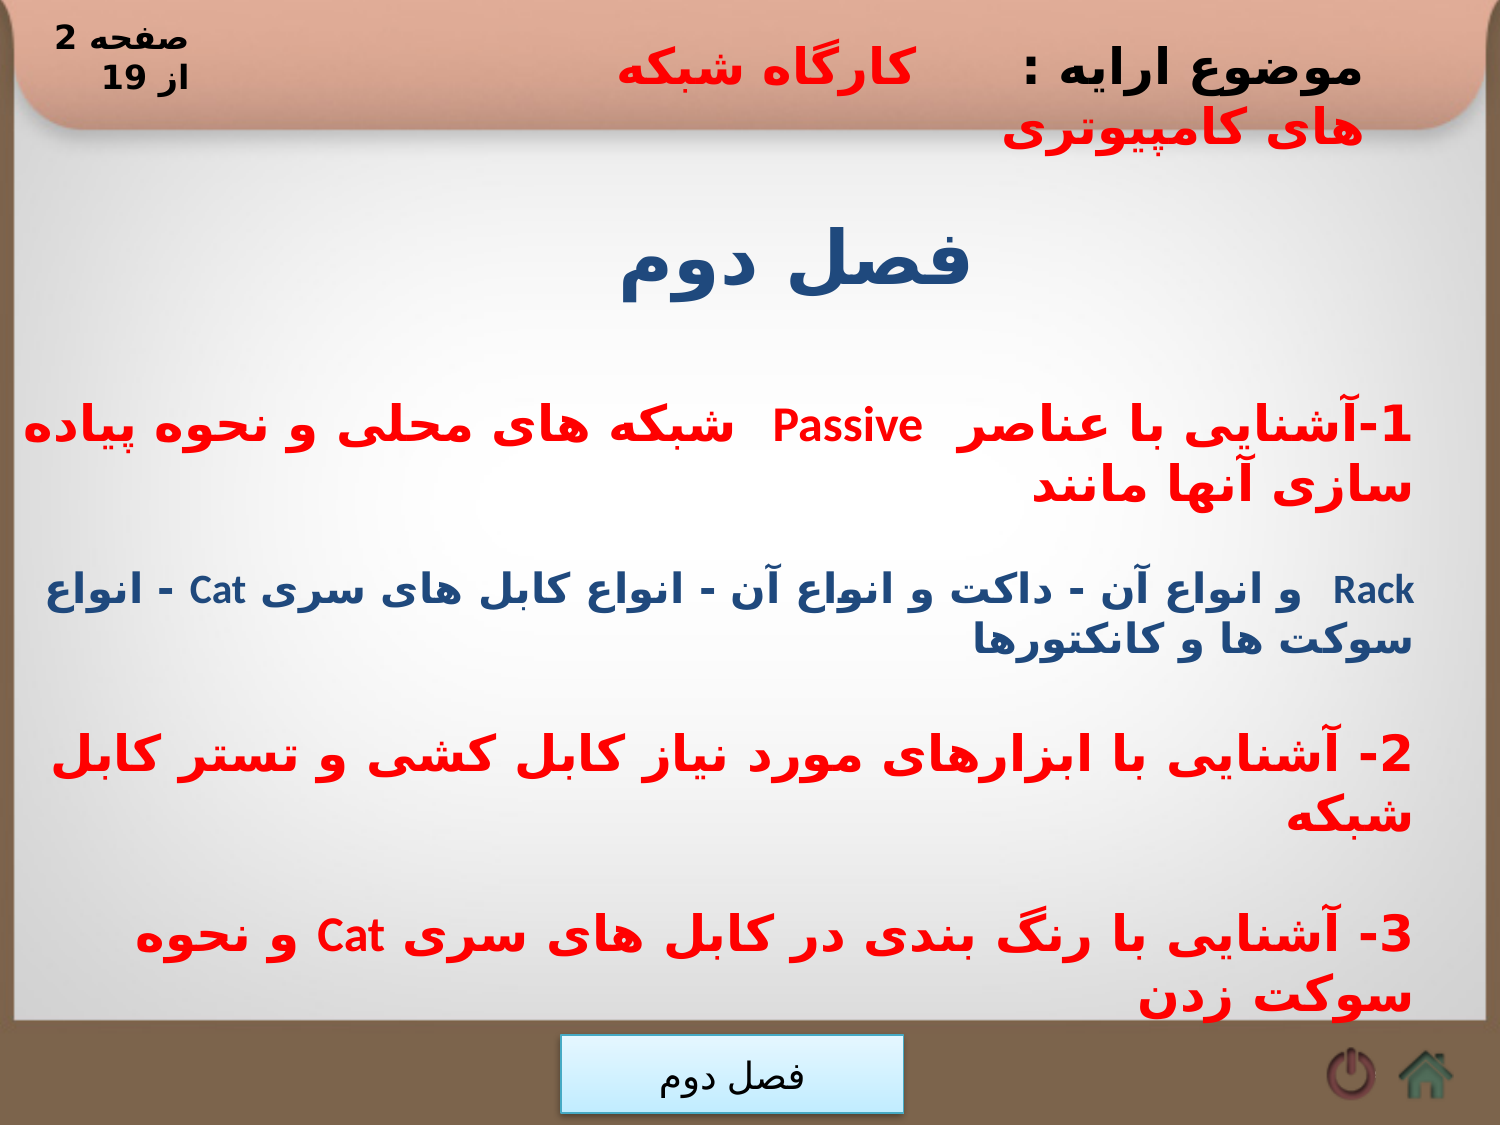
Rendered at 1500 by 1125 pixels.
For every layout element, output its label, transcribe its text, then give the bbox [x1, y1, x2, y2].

text_box موضوع ارایه : کارگاه شبکه های کامپیوتری [572, 26, 1380, 162]
text_box فصل دوم [604, 201, 990, 307]
text_box 1-آشنایی با عناصر Passive شبکه های محلی و نحوه پیاده سازی آنها مانند Rack و انواع آن - داکت و انواع آن - انواع کابل های سری Cat - انواع سوکت ها و کانکتورها 2- آشنایی با ابزارهای مورد نیاز کابل کشی و تستر کابل شبکه 3- آشنایی با رنگ بندی در کابل های سری Cat و نحوه سوکت زدن [5, 384, 1430, 1090]
text_box فصل دوم [560, 1034, 904, 1114]
picture [0, 0, 1500, 1125]
text_box صفحه 2 از 19 [0, 9, 205, 104]
